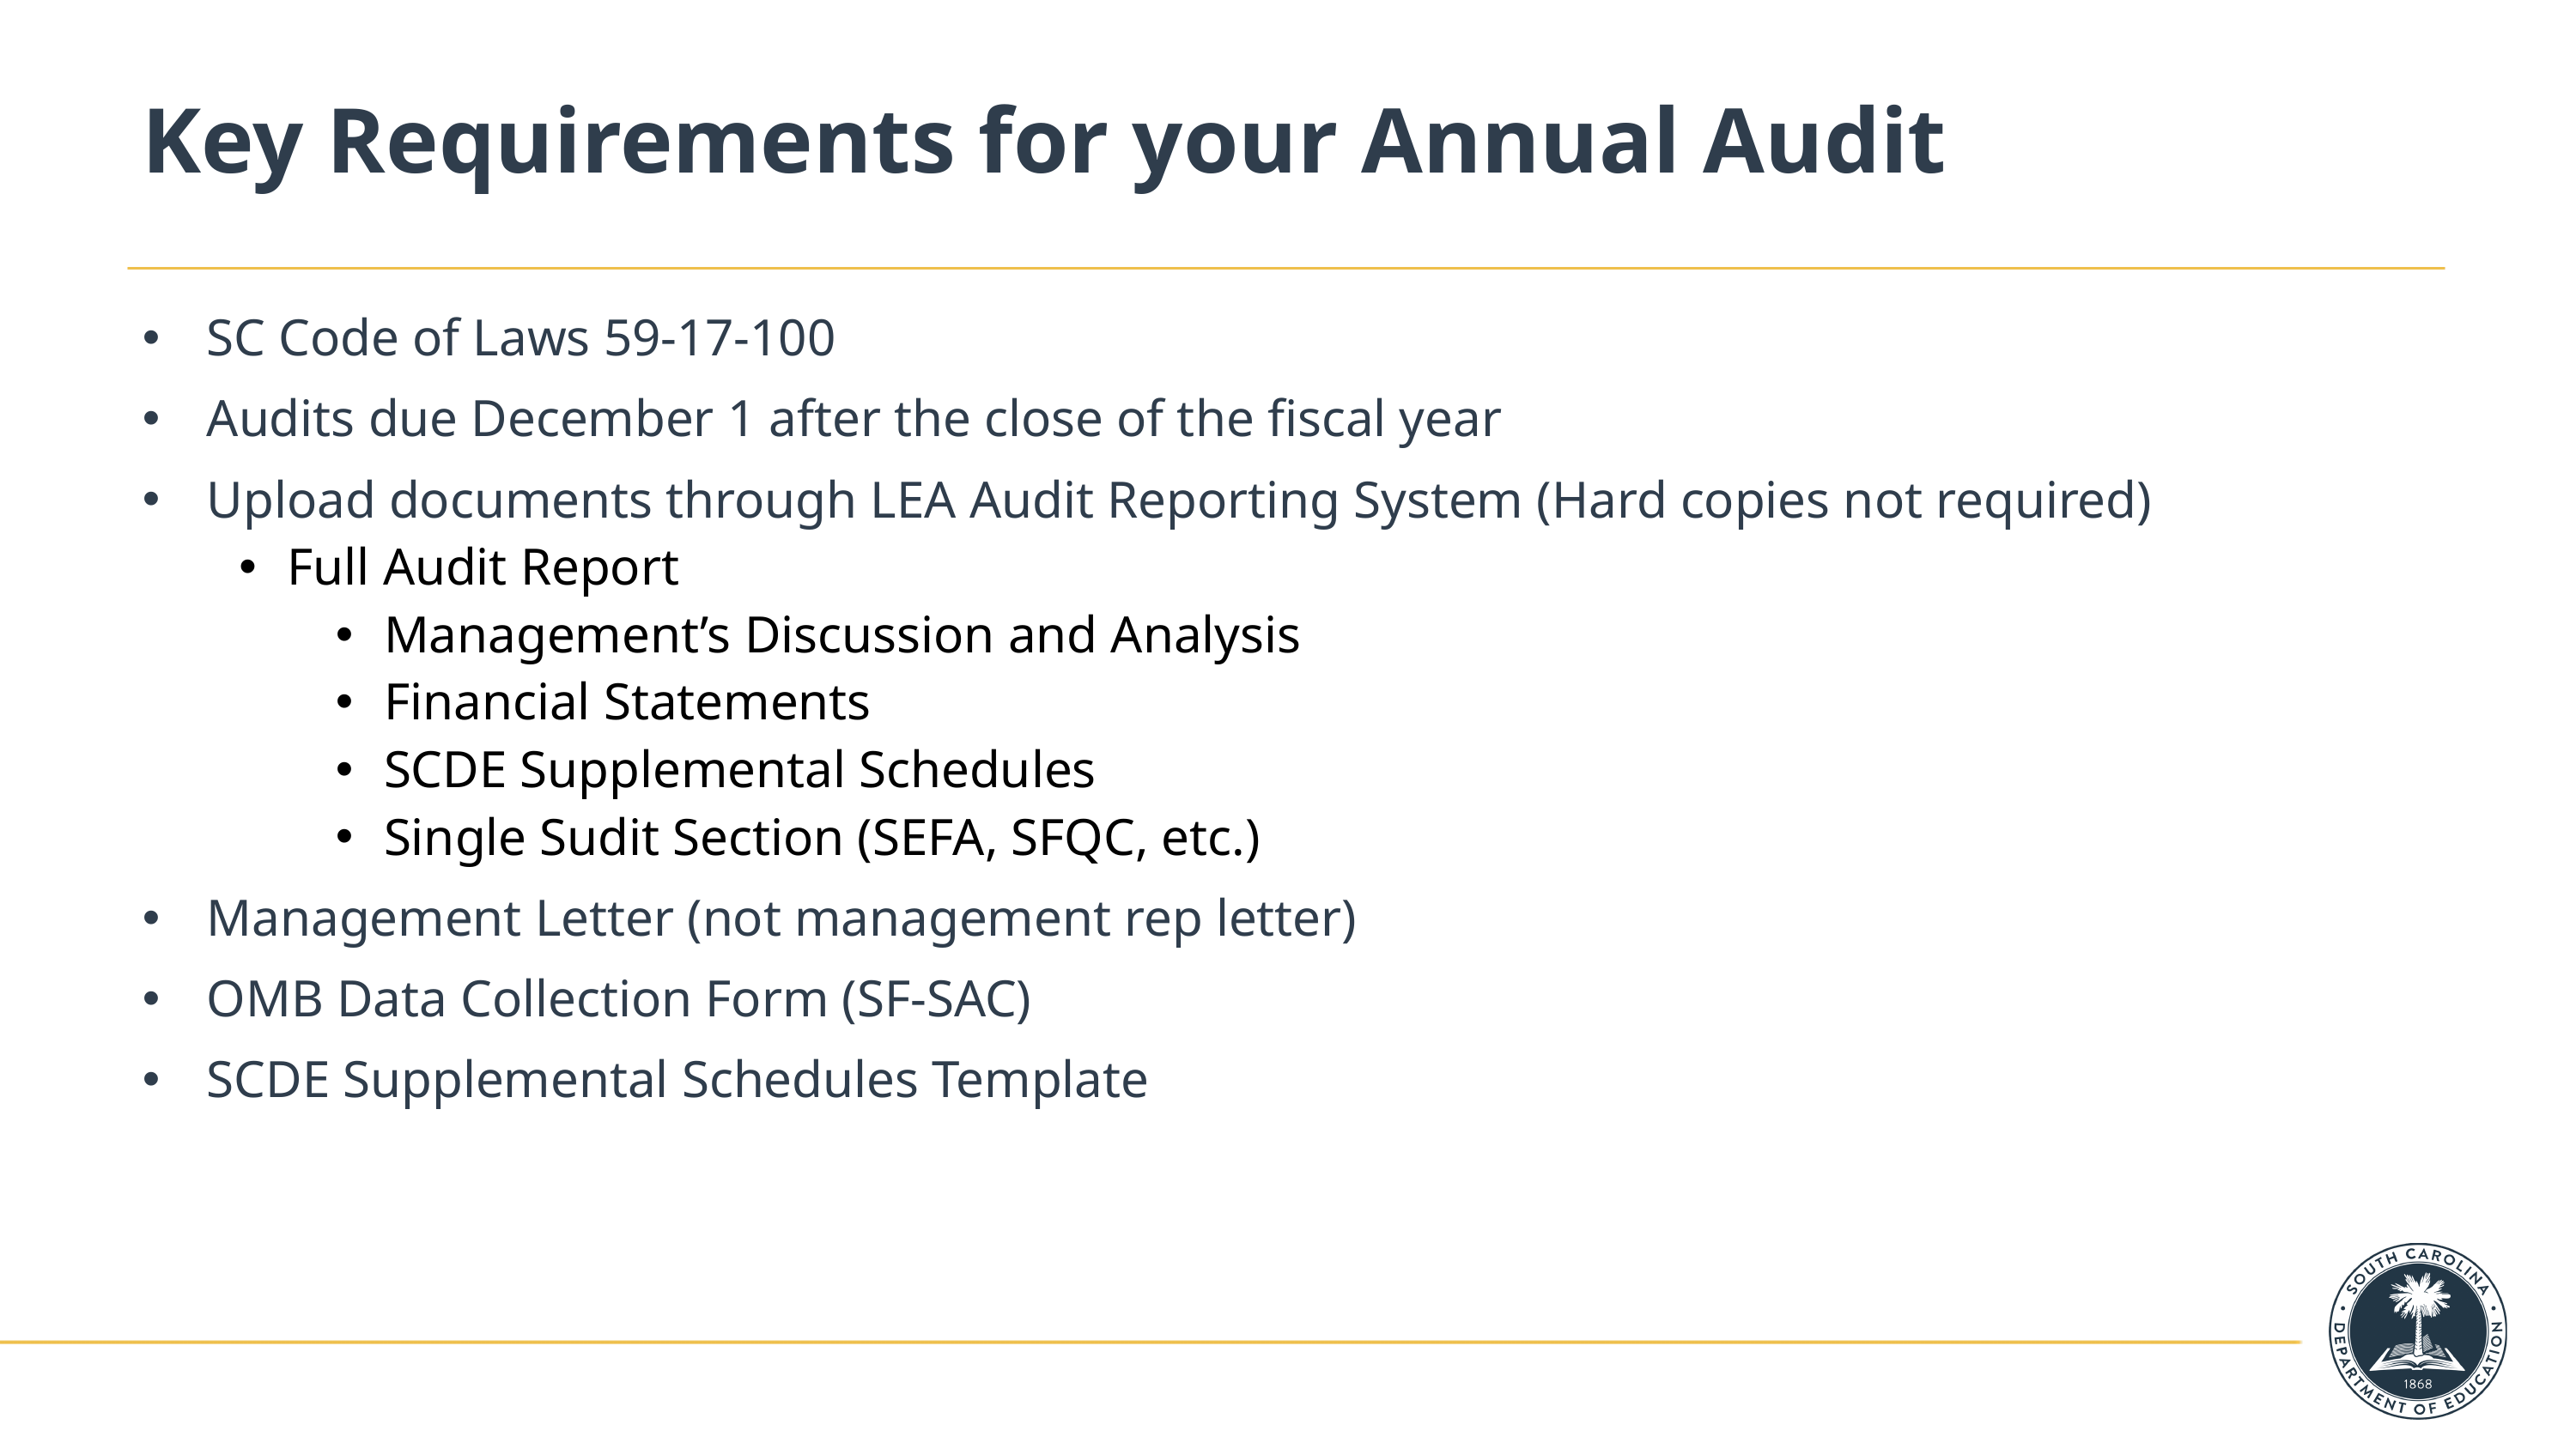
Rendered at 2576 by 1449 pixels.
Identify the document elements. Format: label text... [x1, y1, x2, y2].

list SC Code of Laws 59-17-100 Audits due December 1 after the close of the fiscal year Upload documents through LEA Audit Reporting System (Hard copies not required) Full Audit Report Management’s Discussion and Analysis Financial Statements SCDE Supplemental Schedules Single Sudit Section (SEFA, SFQC, etc.) Management Letter (not management rep letter) OMB Data Collection Form (SF-SAC) SCDE Supplemental Schedules Template [129, 306, 2447, 1149]
title Key Requirements for your Annual Audit [129, 76, 2447, 232]
picture [2329, 1243, 2507, 1420]
